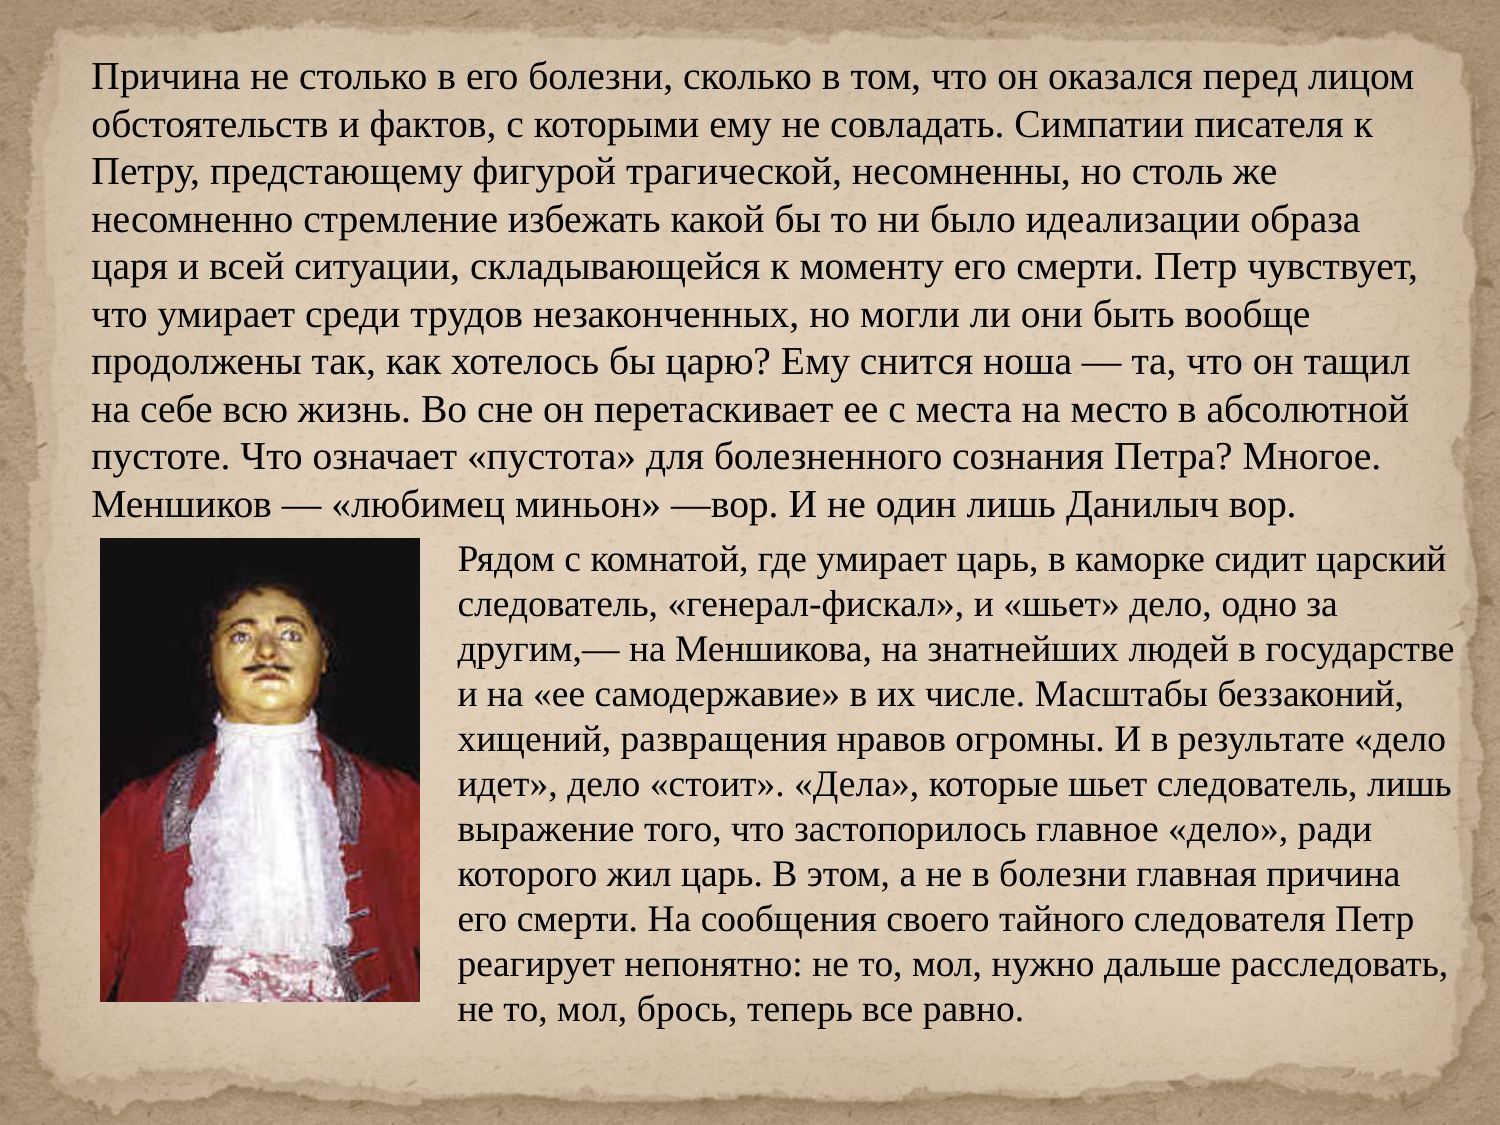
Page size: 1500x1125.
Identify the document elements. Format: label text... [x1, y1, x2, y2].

text_box Рядом с комнатой, где умирает царь, в каморке сидит царский следователь, «генерал-фискал», и «шьет» дело, одно за другим,— на Меншикова, на знатнейших людей в государстве и на «ее самодержавие» в их числе. Масштабы беззаконий, хищений, развращения нравов огромны. И в результате «дело идет», дело «стоит». «Дела», которые шьет следователь, лишь выражение того, что застопорилось главное «дело», ради которого жил царь. В этом, а не в болезни главная причина его смерти. На сообщения своего тайного следователя Петр реагирует непонятно: не то, мол, нужно дальше расследовать, не то, мол, брось, теперь все равно. [442, 527, 1471, 1037]
picture [100, 538, 420, 1002]
list Причина не столько в его болезни, сколько в том, что он оказался перед лицом обстоятельств и фактов, с которыми ему не совладать. Симпатии писателя к Петру, предстающему фигурой трагической, несомненны, но столь же несомненно стремление избежать какой бы то ни было идеализации образа царя и всей ситуации, складывающейся к моменту его смерти. Петр чувствует, что умирает среди трудов незаконченных, но могли ли они быть вообще продолжены так, как хотелось бы царю? Ему снится ноша — та, что он тащил на себе всю жизнь. Во сне он перетаскивает ее с места на место в абсолютной пустоте. Что означает «пустота» для болезненного сознания Петра? Многое. Меншиков — «любимец миньон» —вор. И не один лишь Данилыч вор. [76, 42, 1449, 563]
